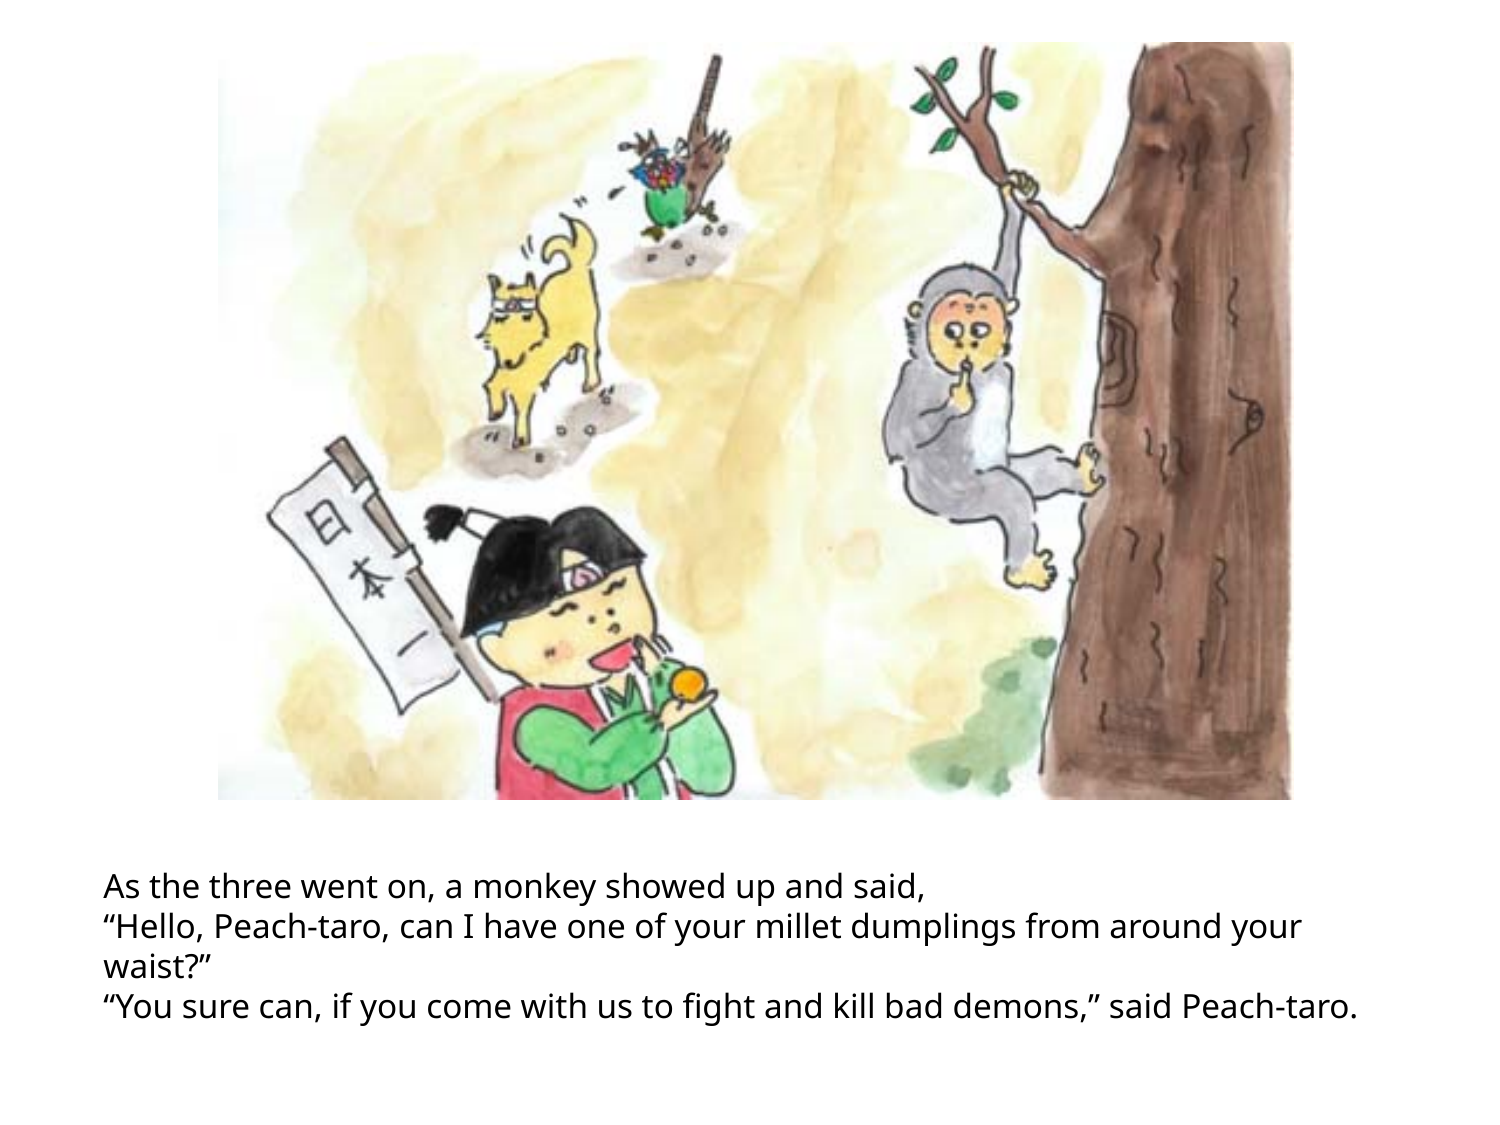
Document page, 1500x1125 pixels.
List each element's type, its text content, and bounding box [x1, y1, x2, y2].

picture [218, 42, 1294, 801]
text_box As the three went on, a monkey showed up and said, “Hello, Peach-taro, can I have one of your millet dumplings from around your waist?” “You sure can, if you come with us to fight and kill bad demons,” said Peach-taro. [88, 857, 1424, 1033]
